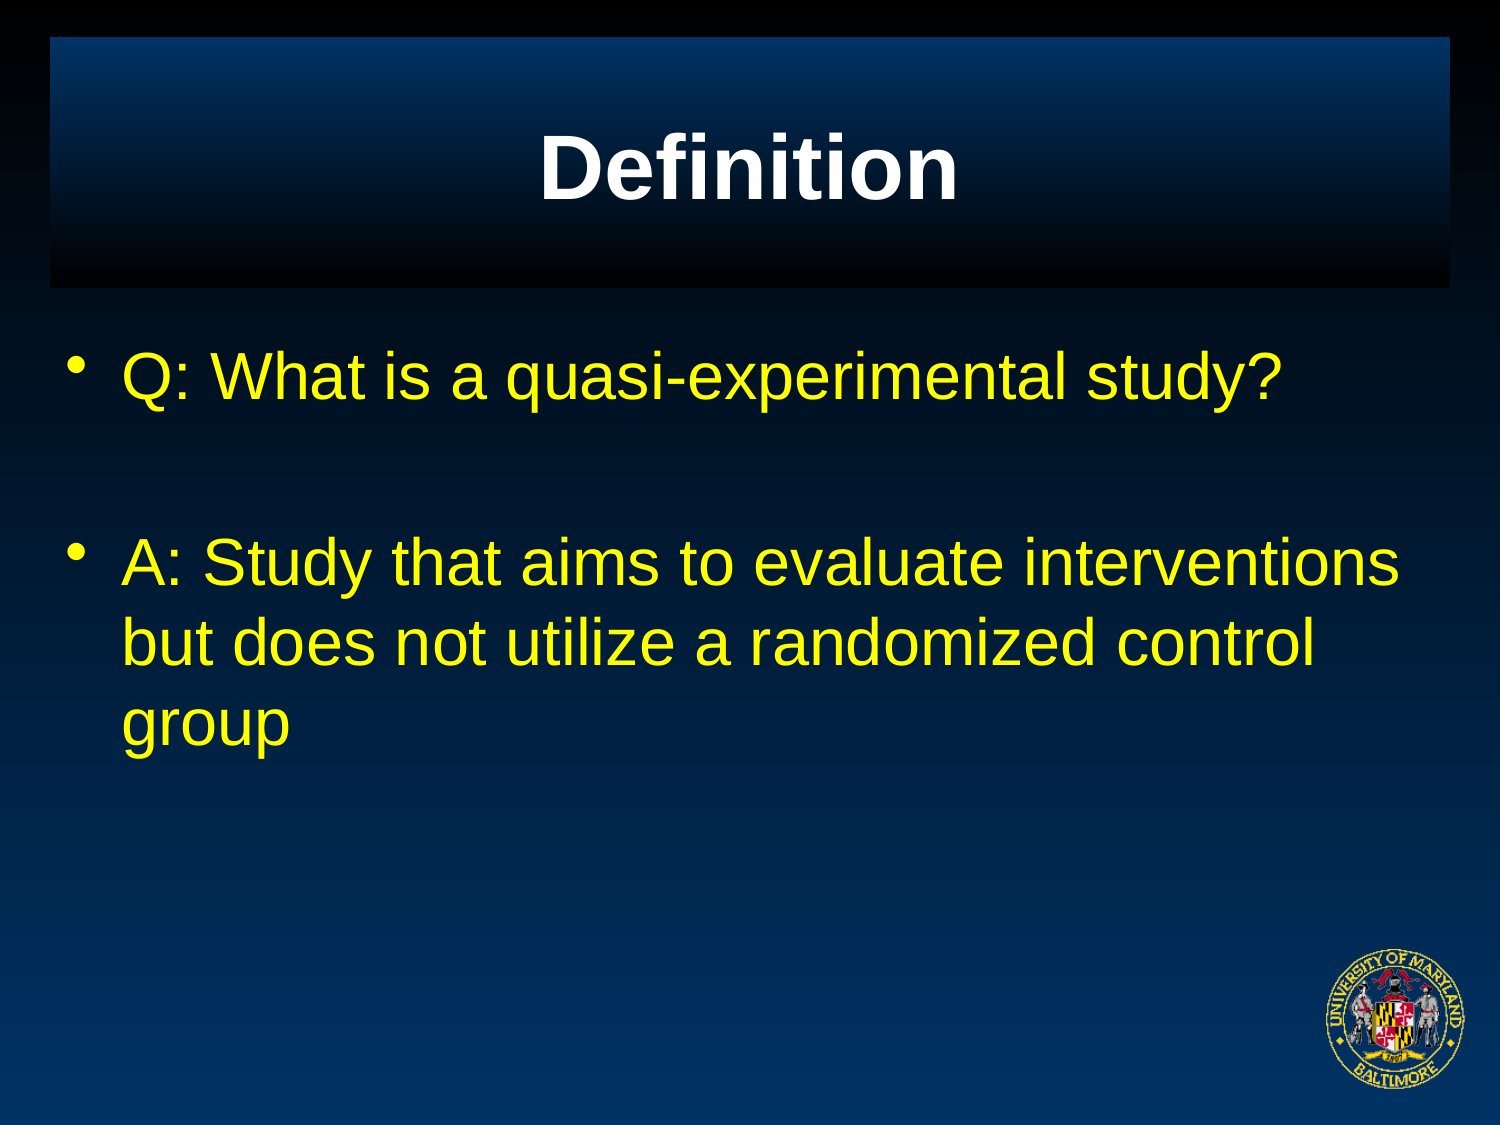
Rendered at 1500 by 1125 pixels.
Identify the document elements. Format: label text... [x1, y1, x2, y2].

picture [1325, 949, 1468, 1108]
list Q: What is a quasi-experimental study? A: Study that aims to evaluate interventions but does not utilize a randomized control group [49, 324, 1451, 1088]
title Definition [49, 37, 1451, 288]
